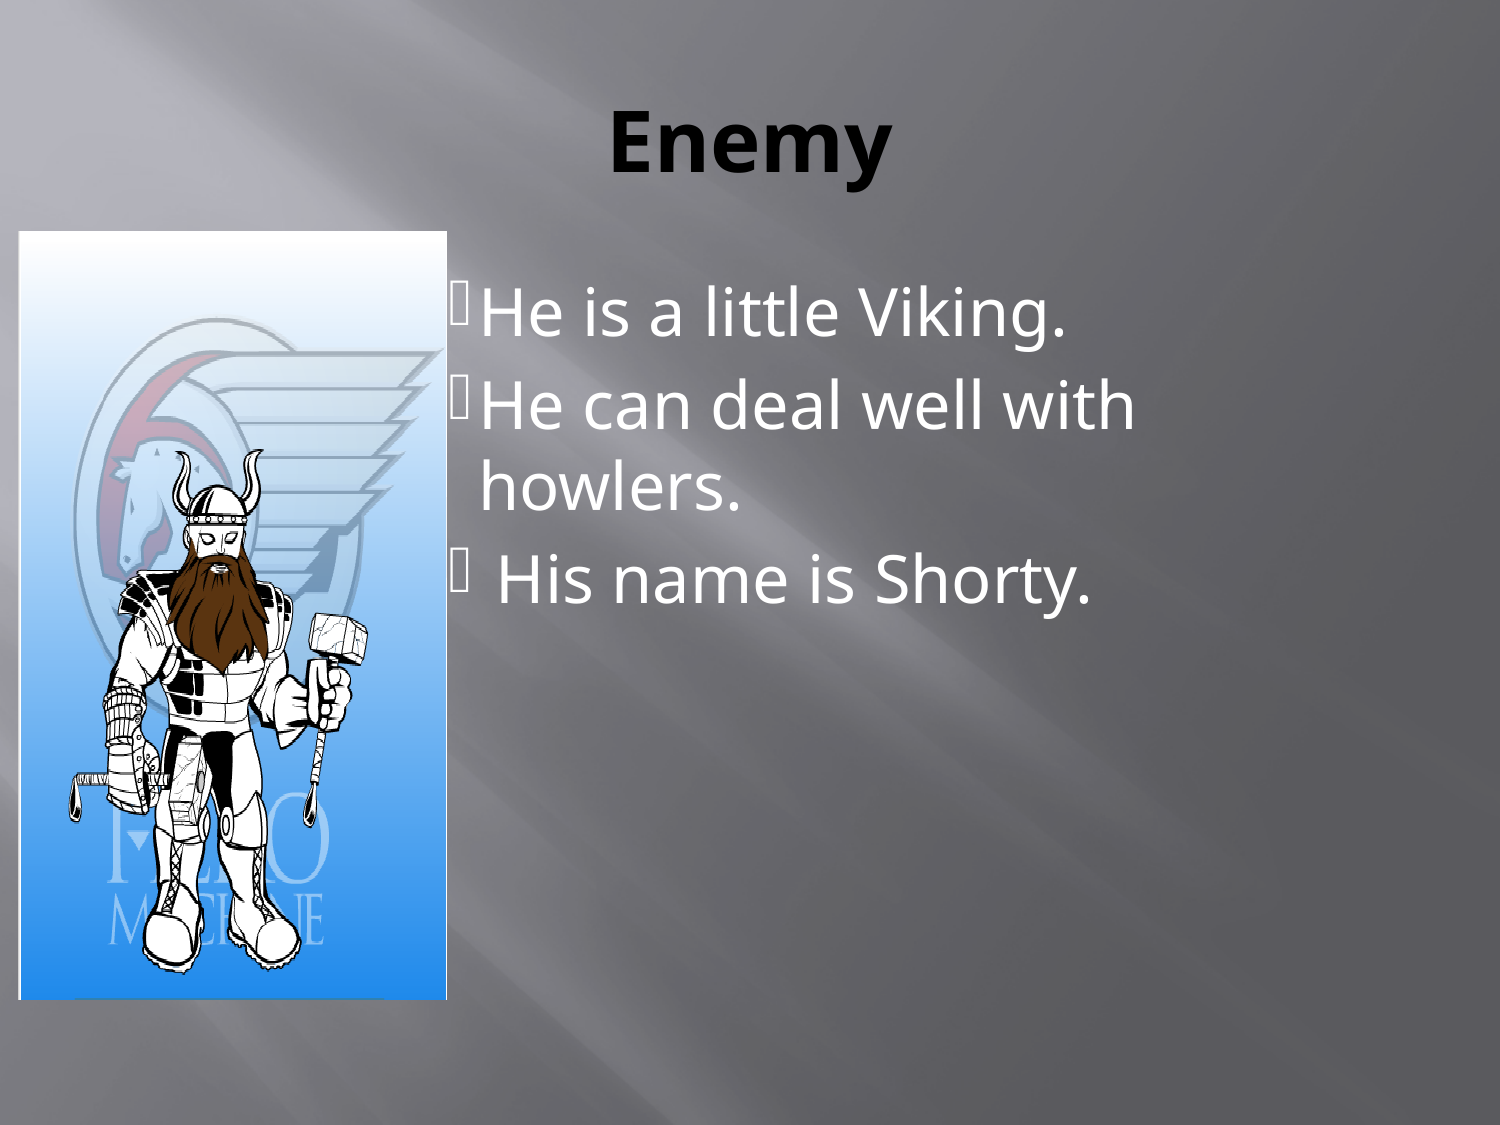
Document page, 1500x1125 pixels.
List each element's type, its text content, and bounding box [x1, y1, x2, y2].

picture [17, 231, 447, 1000]
title Enemy [75, 45, 1425, 233]
list He is a little Viking. He can deal well with howlers. His name is Shorty. [476, 262, 1425, 1035]
